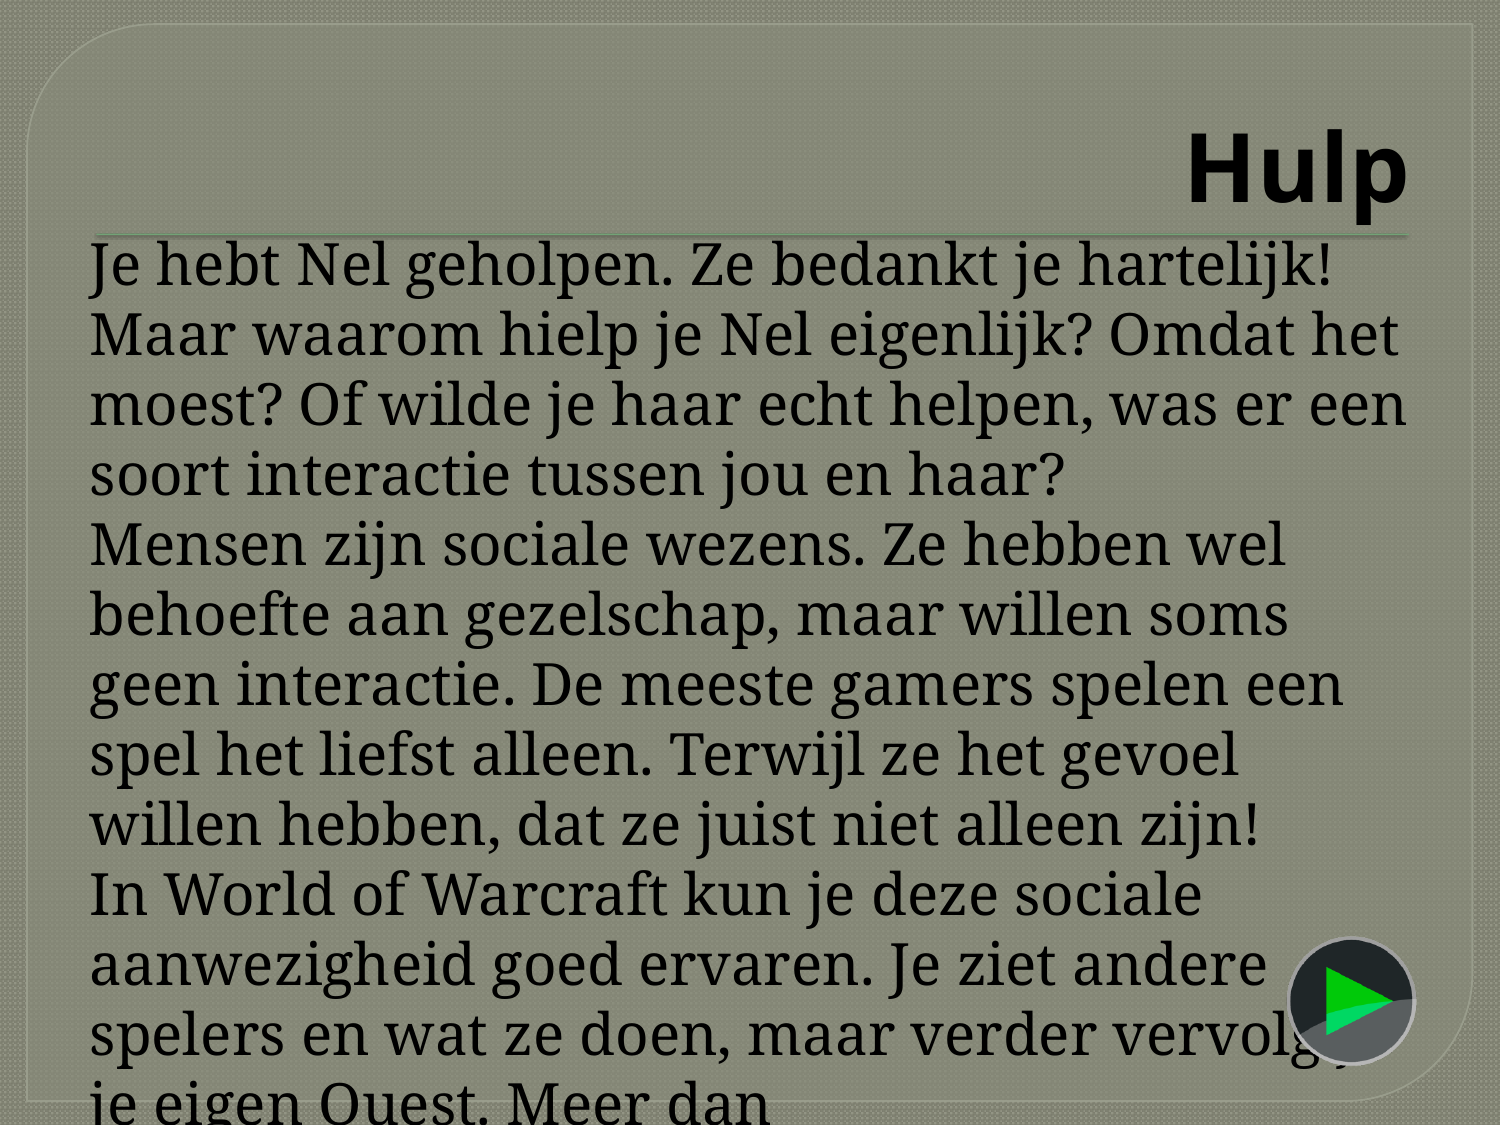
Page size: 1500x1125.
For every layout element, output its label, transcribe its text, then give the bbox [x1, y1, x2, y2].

title Hulp [75, 41, 1425, 219]
picture [1269, 917, 1434, 1083]
list Je hebt Nel geholpen. Ze bedankt je hartelijk! Maar waarom hielp je Nel eigenlijk? Omdat het moest? Of wilde je haar echt helpen, was er een soort interactie tussen jou en haar? Mensen zijn sociale wezens. Ze hebben wel behoefte aan gezelschap, maar willen soms geen interactie. De meeste gamers spelen een spel het liefst alleen. Terwijl ze het gevoel willen hebben, dat ze juist niet alleen zijn! In World of Warcraft kun je deze sociale aanwezigheid goed ervaren. Je ziet andere spelers en wat ze doen, maar verder vervolg je je eigen Quest. Meer dan VIRTUEEL GEZELSCHAP is het dus niet. [75, 219, 1436, 1106]
